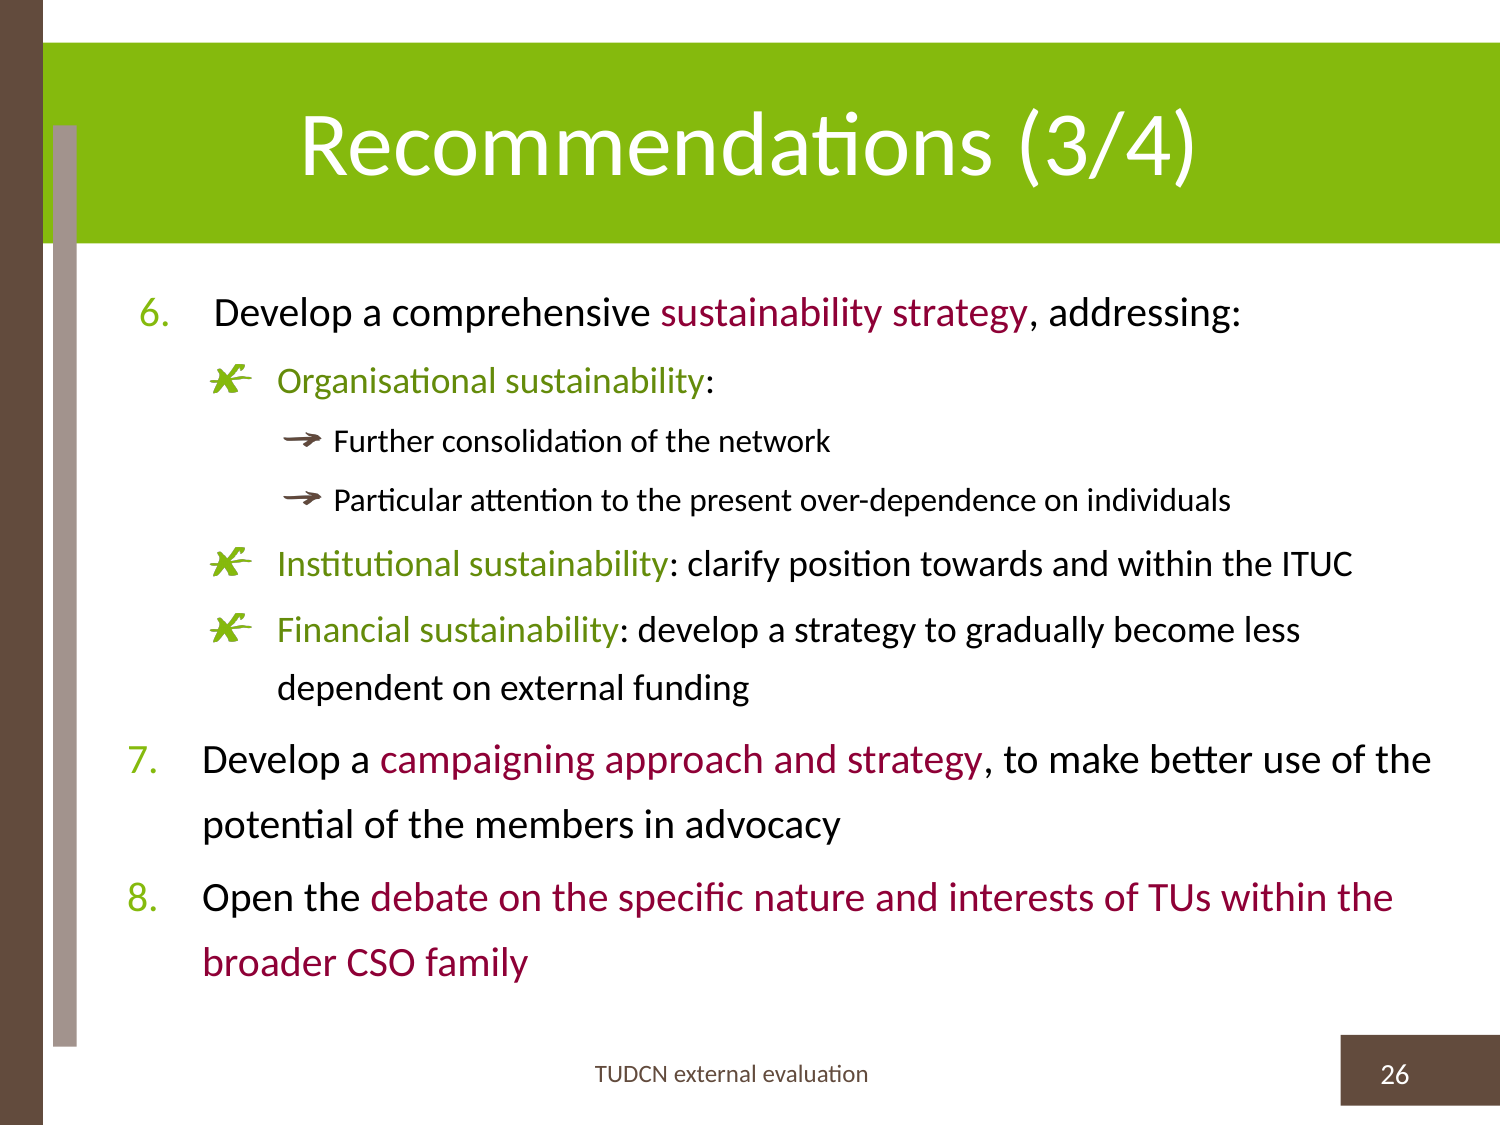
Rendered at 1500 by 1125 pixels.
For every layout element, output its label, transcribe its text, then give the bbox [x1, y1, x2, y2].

title Recommendations (3/4) [75, 45, 1425, 233]
footer TUDCN external evaluation [537, 1042, 928, 1103]
picture [277, 486, 313, 510]
picture [202, 541, 258, 582]
picture [277, 427, 313, 452]
slide_number 26 [1074, 1042, 1425, 1103]
picture [202, 358, 258, 399]
picture [202, 607, 258, 648]
list Develop a comprehensive sustainability strategy, addressing: Organisational sustainability: Further consolidation of the network Particular attention to the present over-dependence on individuals Institutional sustainability: clarify position towards and within the ITUC Financial sustainability: develop a strategy to gradually become less dependent on external funding Develop a campaigning approach and strategy, to make better use of the potential of the members in advocacy Open the debate on the specific nature and interests of TUs within the broader CSO family [112, 262, 1471, 1005]
